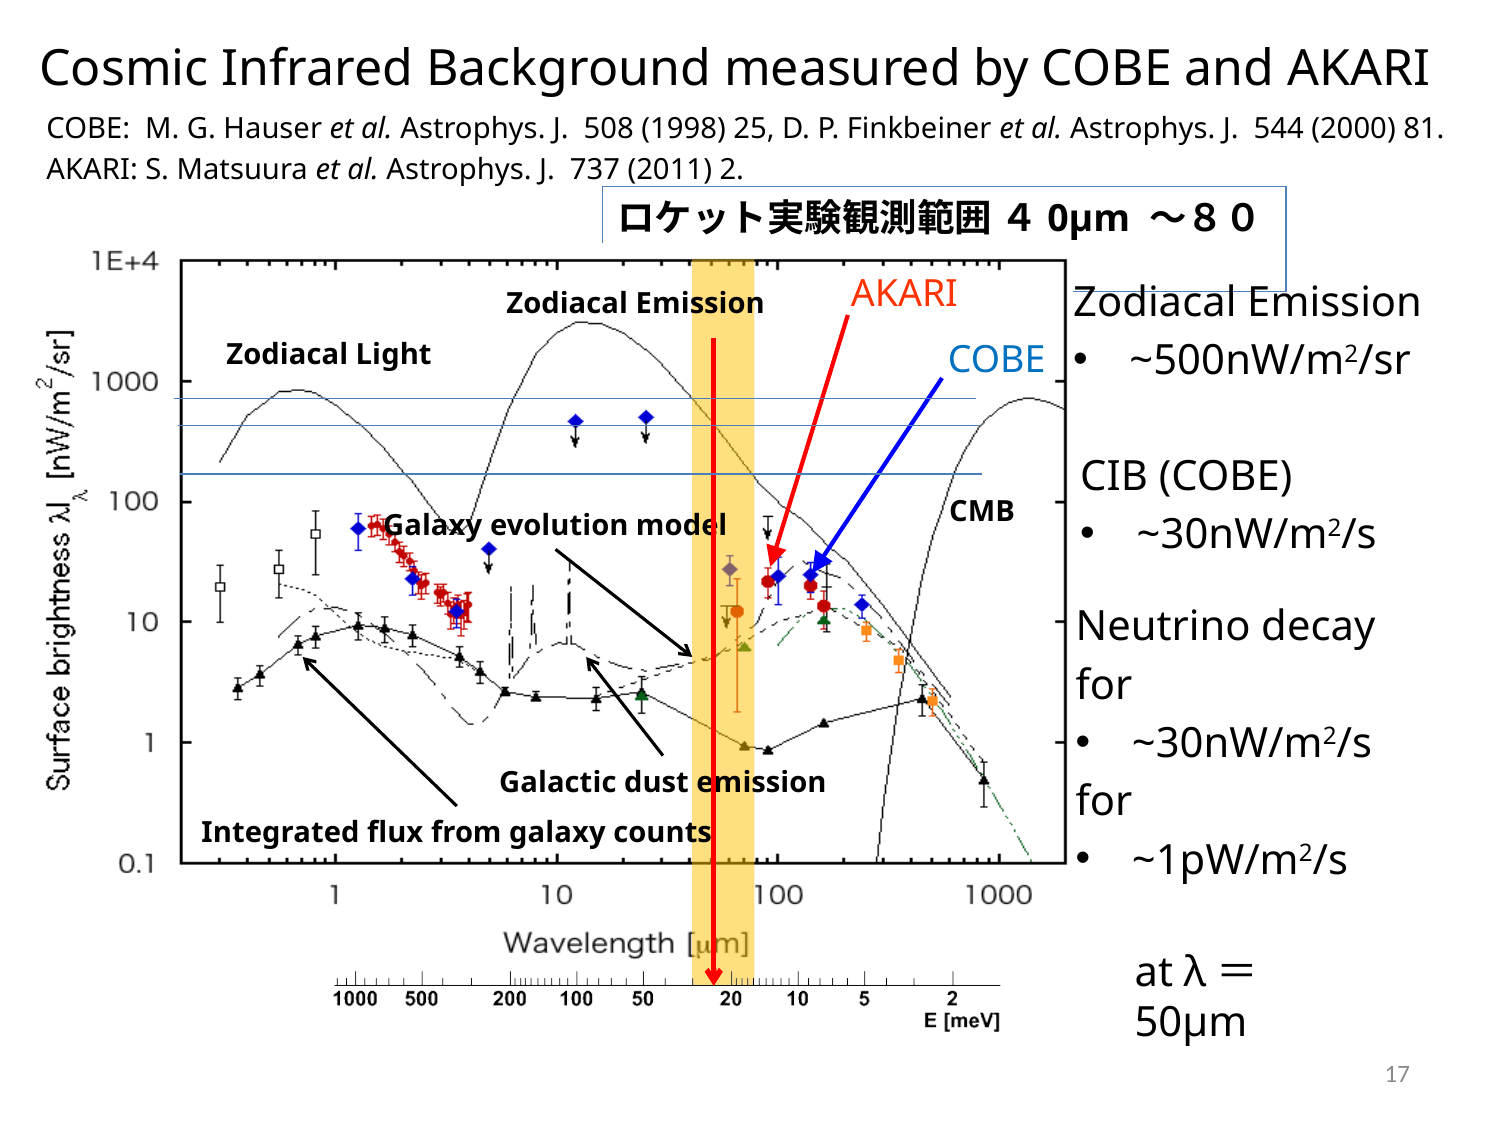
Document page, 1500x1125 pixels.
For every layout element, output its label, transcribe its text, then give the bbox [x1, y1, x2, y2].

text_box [17, 243, 1073, 1081]
text_box at λ＝50μm [1119, 936, 1376, 1042]
slide_number 17 [1074, 1042, 1425, 1103]
title Cosmic Infrared Background measured by COBE and AKARI [17, 5, 1453, 126]
text_box ロケット実験観測範囲 ４0μm ～８０μm [602, 186, 1287, 292]
text_box COBE: M. G. Hauser et al. Astrophys. J. 508 (1998) 25, D. P. Finkbeiner et al. Astrophys. J. 544 (2000) 81. AKARI: S. Matsuura et al. Astrophys. J. 737 (2011) 2. [31, 101, 1490, 208]
